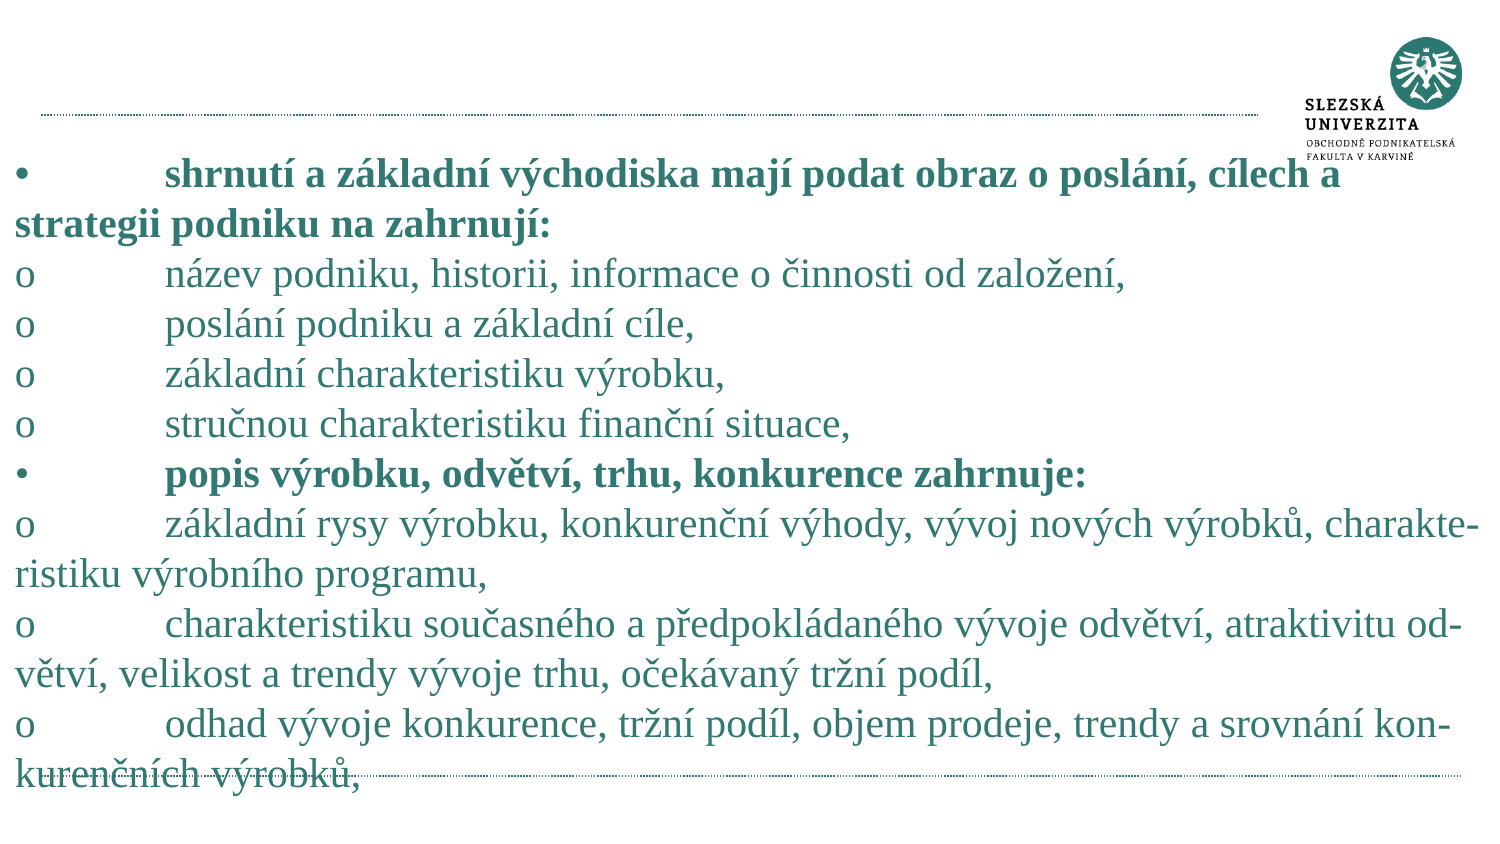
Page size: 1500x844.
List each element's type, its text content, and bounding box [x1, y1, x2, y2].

picture [1305, 37, 1462, 138]
text_box • shrnutí a základní východiska mají podat obraz o poslání, cílech a strategii podniku na zahrnují: o název podniku, historii, informace o činnosti od založení, o poslání podniku a základní cíle, o základní charakteristiku výrobku, o stručnou charakteristiku finanční situace, • popis výrobku, odvětví, trhu, konkurence zahrnuje: o základní rysy výrobku, konkurenční výhody, vývoj nových výrobků, charakte-ristiku výrobního programu, o charakteristiku současného a předpokládaného vývoje odvětví, atraktivitu od-větví, velikost a trendy vývoje trhu, očekávaný tržní podíl, o odhad vývoje konkurence, tržní podíl, objem prodeje, trendy a srovnání kon-kurenčních výrobků, [0, 138, 1497, 844]
